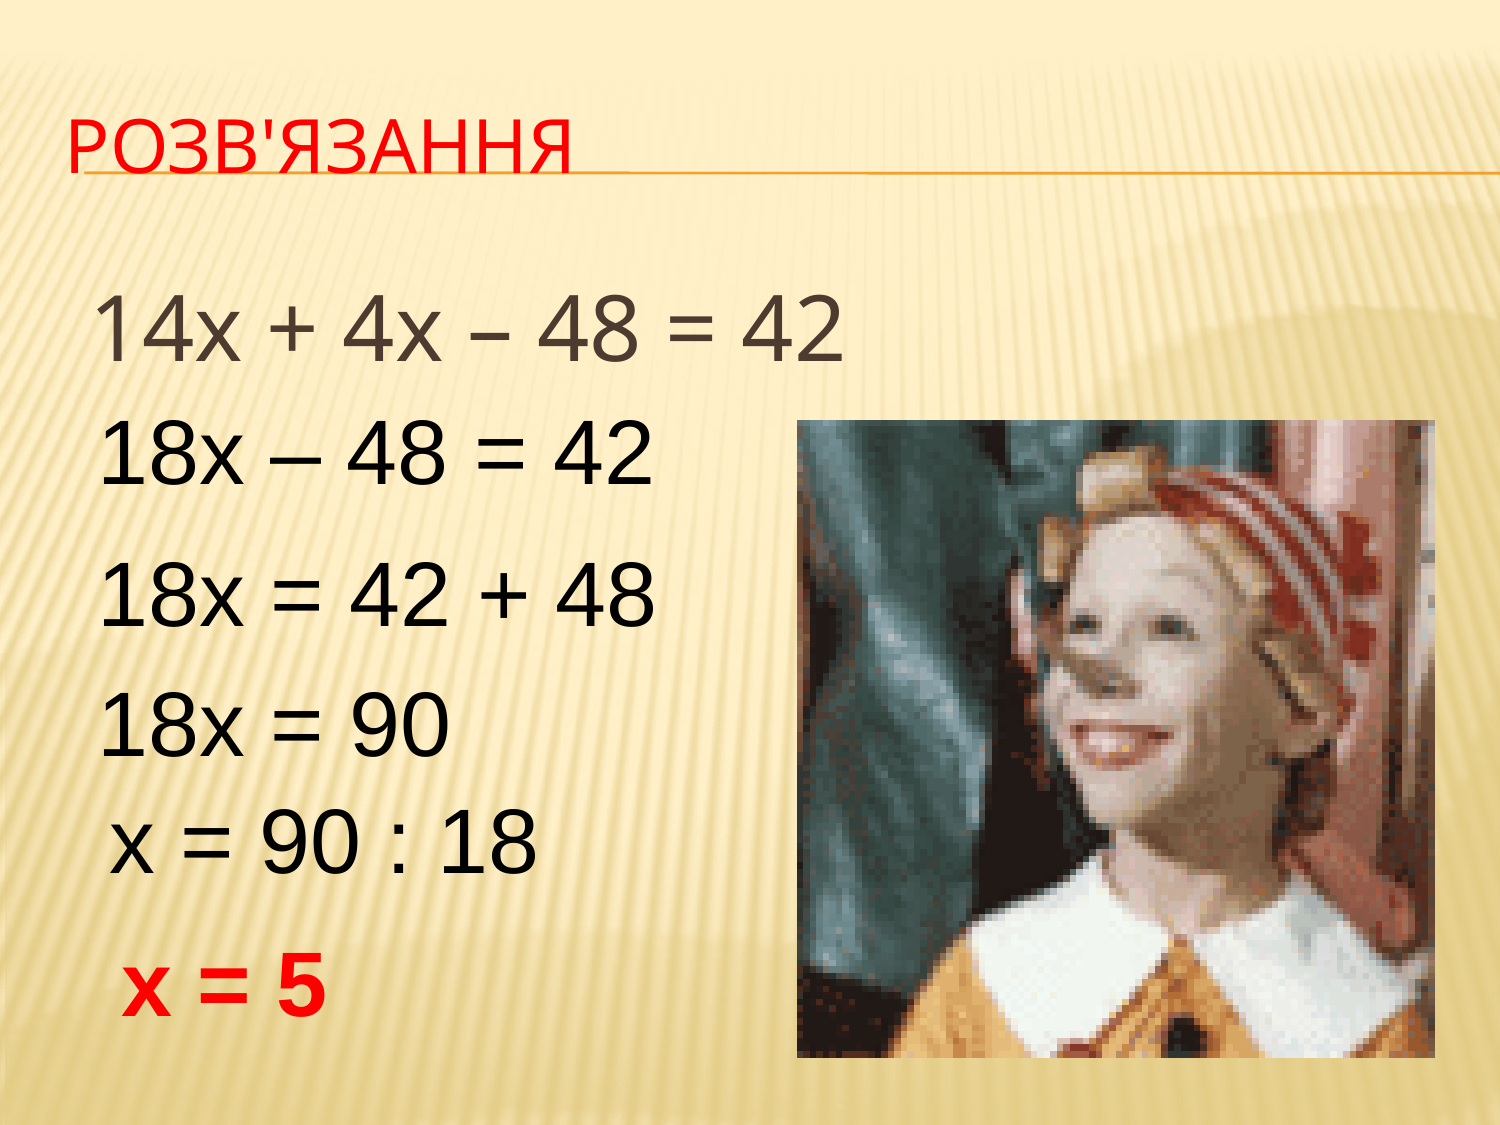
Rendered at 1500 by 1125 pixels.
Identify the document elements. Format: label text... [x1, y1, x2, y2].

text_box 18х = 42 + 48 [76, 527, 786, 657]
text_box х = 90 : 18 [88, 774, 786, 934]
list 14х + 4х – 48 = 42 [75, 262, 1300, 421]
text_box х = 5 [100, 916, 800, 1075]
text_box 18х – 48 = 42 [76, 385, 1302, 527]
picture [796, 420, 1435, 1059]
title Розв'язання [50, 75, 1475, 213]
text_box 18х = 90 [76, 657, 786, 816]
